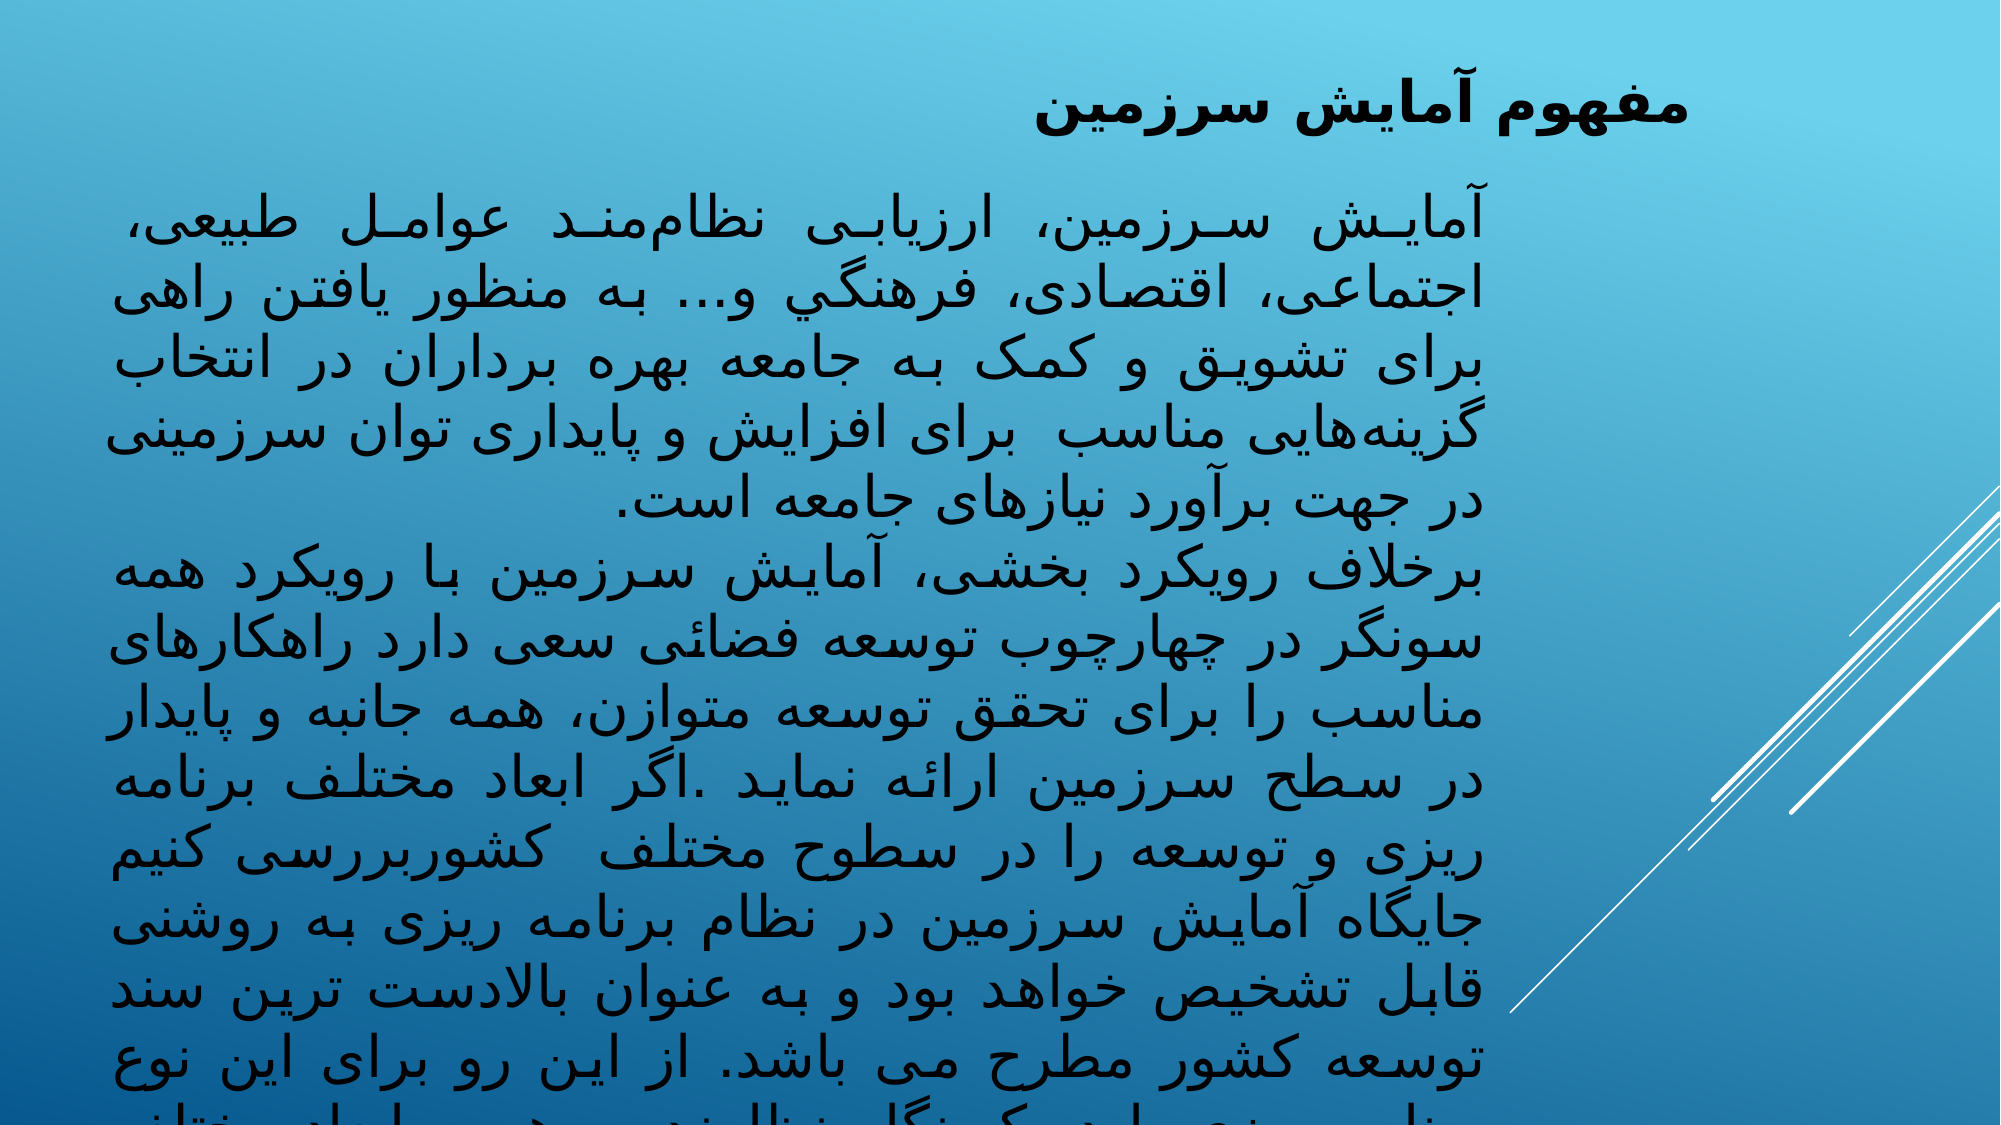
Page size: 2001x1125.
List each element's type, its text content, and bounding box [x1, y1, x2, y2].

text_box مفهوم آمایش سرزمین [1019, 56, 1706, 142]
text_box آمایش سرزمین، ارزیابی نظام‌مند عوامل طبیعی، اجتماعی، اقتصادی، فرهنگي و... به منظور یافتن راهی برای تشویق و کمک به جامعه بهره ‌برداران در انتخاب گزینه‌هایی مناسب برای افزایش و پایداری توان سرزمینی در جهت برآورد نیازهای جامعه است. برخلاف رویکرد بخشی، آمایش سرزمین با رویکرد همه سونگر در چهارچوب توسعه فضائی سعی دارد راهکارهای مناسب را برای تحقق توسعه متوازن، همه جانبه و پایدار در سطح سرزمین ارائه نماید .اگر ابعاد مختلف برنامه ريزى و توسعه را در سطوح مختلف کشوربررسى كنيم جايگاه آمايش سرزمين در نظام برنامه ريزى به روشنى قابل تشخيص خواهد بود و به عنوان بالادست ترين سند توسعه كشور مطرح می باشد. از این رو برای این نوع برنامه ریزی باید یک نگاه نظامند به همه ابعاد مختلف طبیعی ،اجتماعی ،اقتصادی وفرهنگی در بستر کالبد فیزیکی سرزمین داشت . [90, 172, 1501, 1125]
